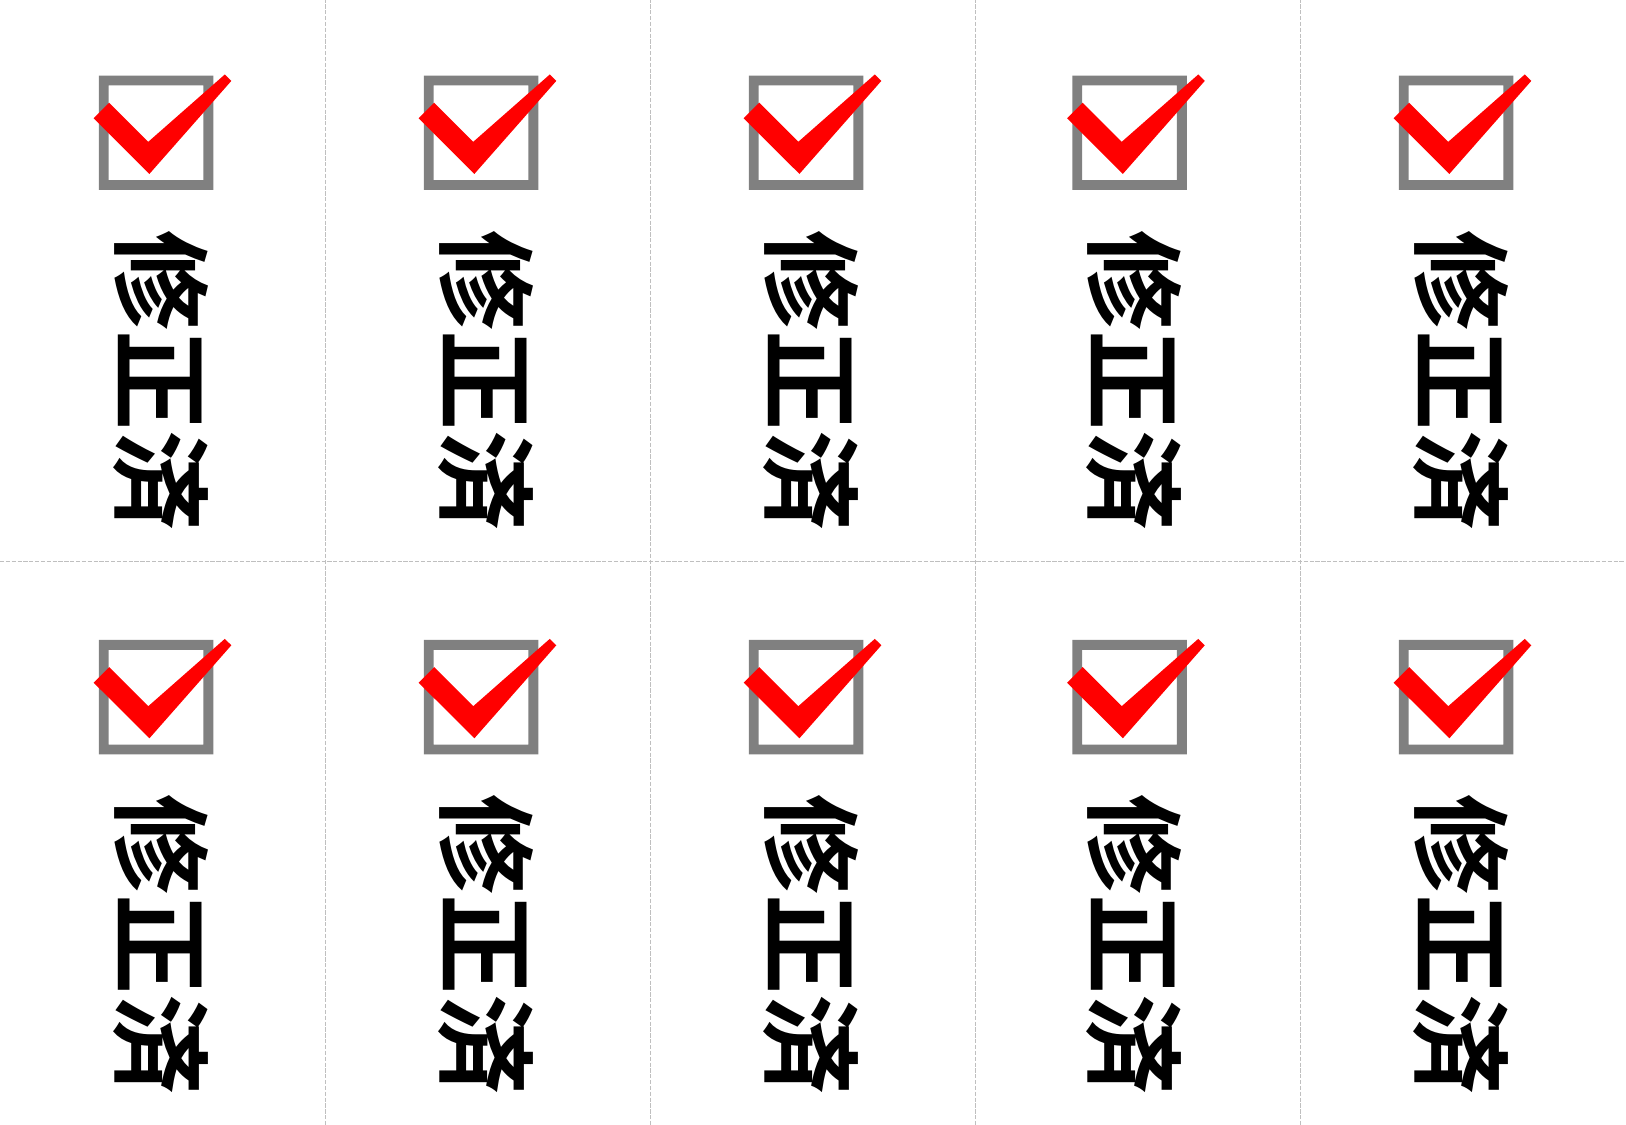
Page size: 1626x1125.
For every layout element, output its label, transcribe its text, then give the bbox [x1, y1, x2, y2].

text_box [418, 74, 557, 191]
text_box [1393, 638, 1532, 755]
text_box 修正済 [1075, 220, 1197, 541]
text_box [93, 74, 232, 191]
text_box 修正済 [426, 784, 548, 1105]
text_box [743, 74, 882, 191]
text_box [418, 638, 557, 755]
text_box 修正済 [751, 220, 873, 541]
text_box 修正済 [1401, 220, 1523, 541]
text_box 修正済 [101, 784, 223, 1105]
text_box 修正済 [1075, 784, 1197, 1105]
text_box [1067, 638, 1205, 755]
text_box 修正済 [101, 220, 223, 541]
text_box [1393, 74, 1532, 191]
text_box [1067, 74, 1205, 191]
text_box 修正済 [1401, 784, 1523, 1105]
text_box 修正済 [426, 220, 548, 541]
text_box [743, 638, 882, 755]
text_box 修正済 [751, 784, 873, 1105]
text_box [93, 638, 232, 755]
